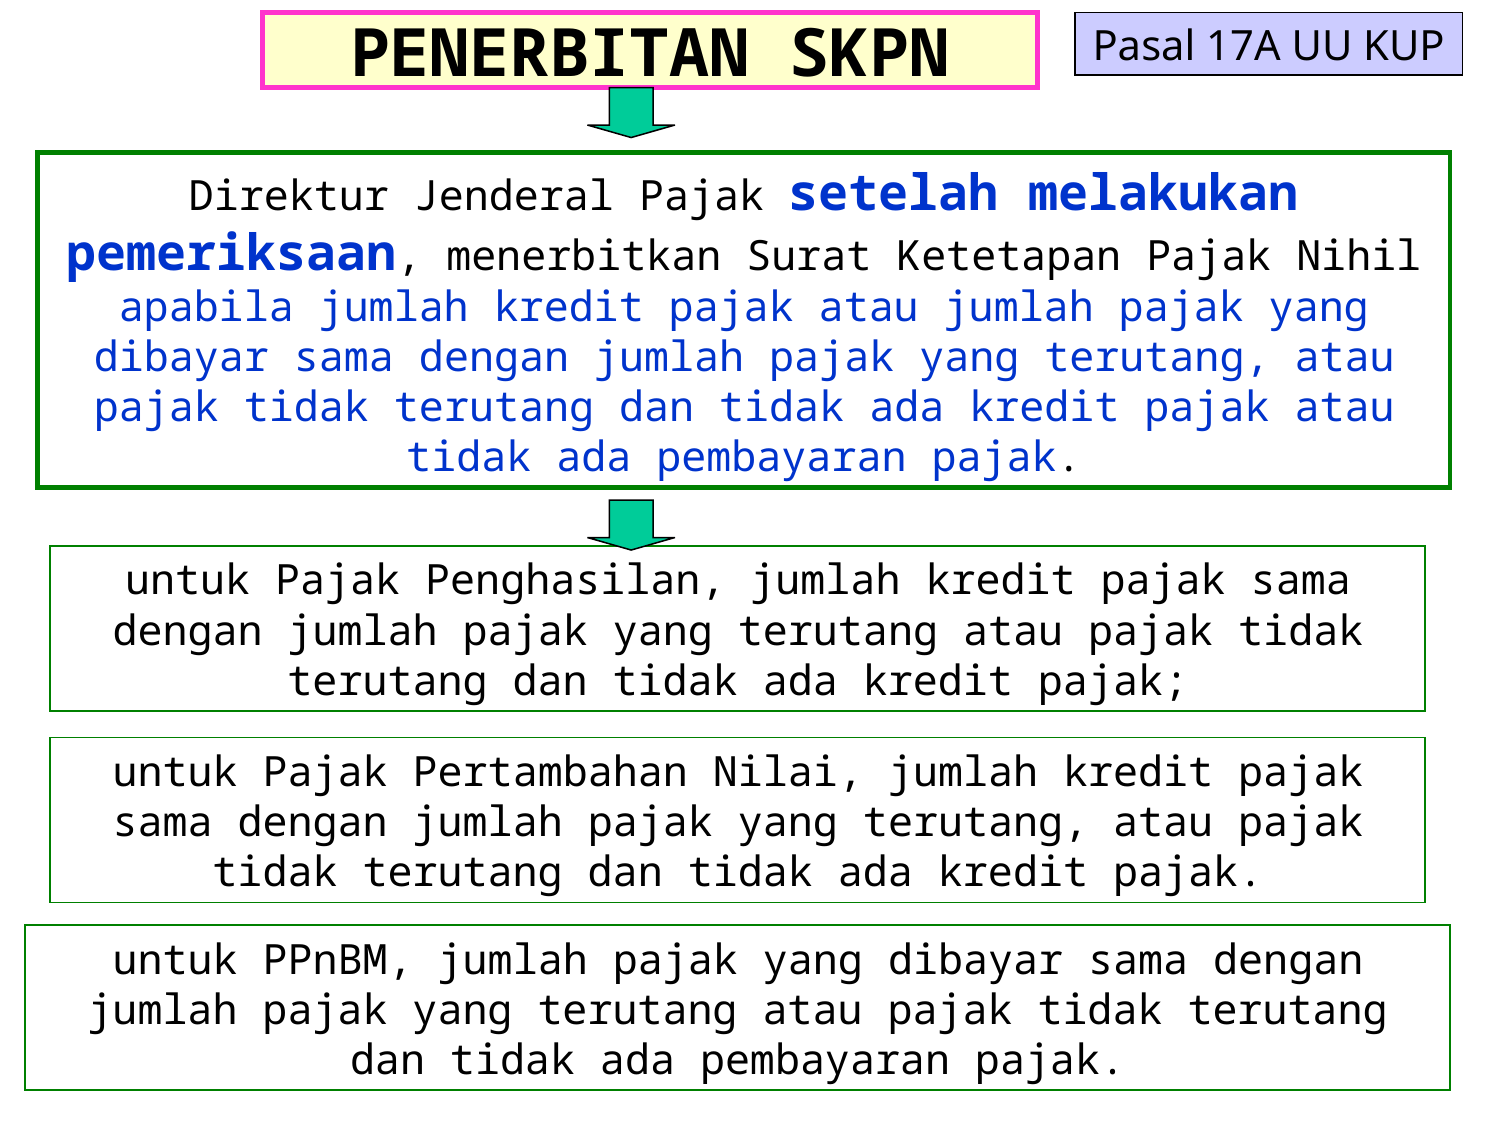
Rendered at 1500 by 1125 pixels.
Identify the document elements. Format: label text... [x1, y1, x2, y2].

title PENERBITAN SKPN [262, 12, 1038, 88]
text_box untuk Pajak Pertambahan Nilai, jumlah kredit pajak sama dengan jumlah pajak yang terutang, atau pajak tidak terutang dan tidak ada kredit pajak. [50, 737, 1425, 903]
text_box [587, 500, 675, 551]
text_box untuk PPnBM, jumlah pajak yang dibayar sama dengan jumlah pajak yang terutang atau pajak tidak terutang dan tidak ada pembayaran pajak. [24, 924, 1450, 1090]
text_box Pasal 17A UU KUP [1074, 12, 1463, 75]
text_box [587, 87, 675, 138]
text_box untuk Pajak Penghasilan, jumlah kredit pajak sama dengan jumlah pajak yang terutang atau pajak tidak terutang dan tidak ada kredit pajak; [50, 545, 1425, 711]
text_box Direktur Jenderal Pajak setelah melakukan pemeriksaan, menerbitkan Surat Ketetapan Pajak Nihil apabila jumlah kredit pajak atau jumlah pajak yang dibayar sama dengan jumlah pajak yang terutang, atau pajak tidak terutang dan tidak ada kredit pajak atau tidak ada pembayaran pajak. [37, 152, 1450, 488]
